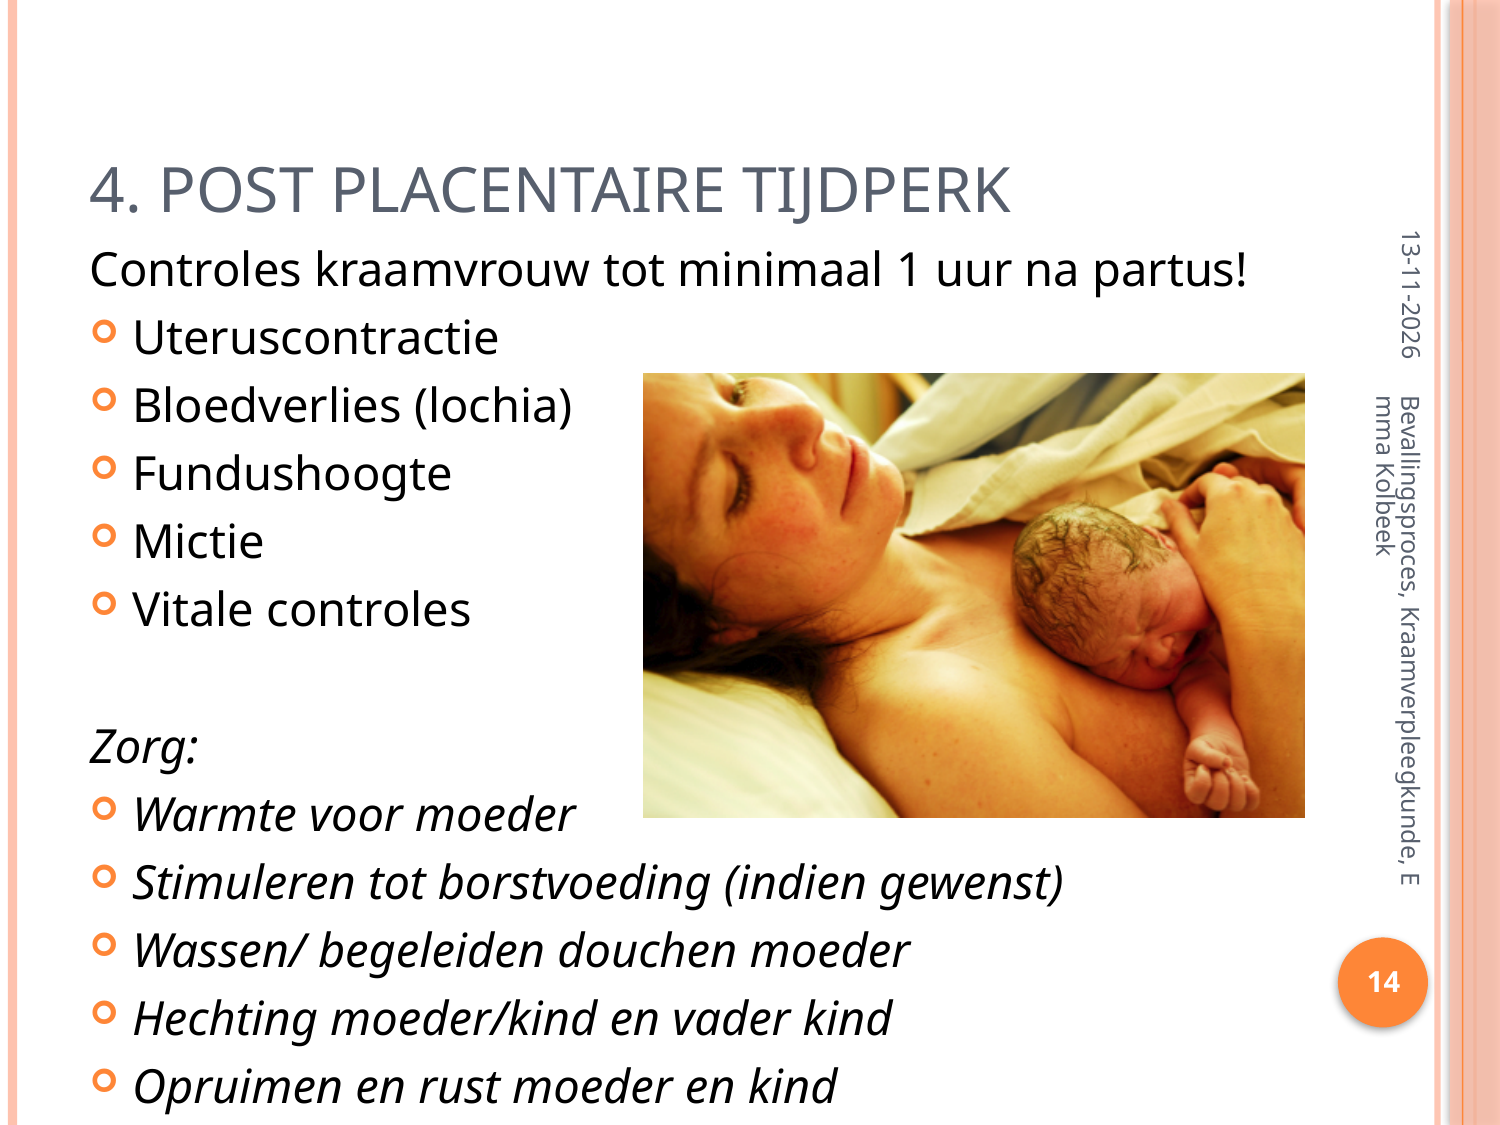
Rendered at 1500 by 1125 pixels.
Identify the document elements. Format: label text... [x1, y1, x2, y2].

picture [643, 372, 1306, 818]
list Controles kraamvrouw tot minimaal 1 uur na partus! Uteruscontractie Bloedverlies (lochia) Fundushoogte Mictie Vitale controles Zorg: Warmte voor moeder Stimuleren tot borstvoeding (indien gewenst) Wassen/ begeleiden douchen moeder Hechting moeder/kind en vader kind Opruimen en rust moeder en kind [75, 231, 1365, 1125]
title 4. Post placentaire tijdperk [75, 45, 1300, 231]
footer Bevallingsproces, Kraamverpleegkunde, Emma Kolbeek [1379, 380, 1440, 906]
slide_number 14 [1333, 940, 1434, 1027]
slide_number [1378, 43, 1442, 374]
